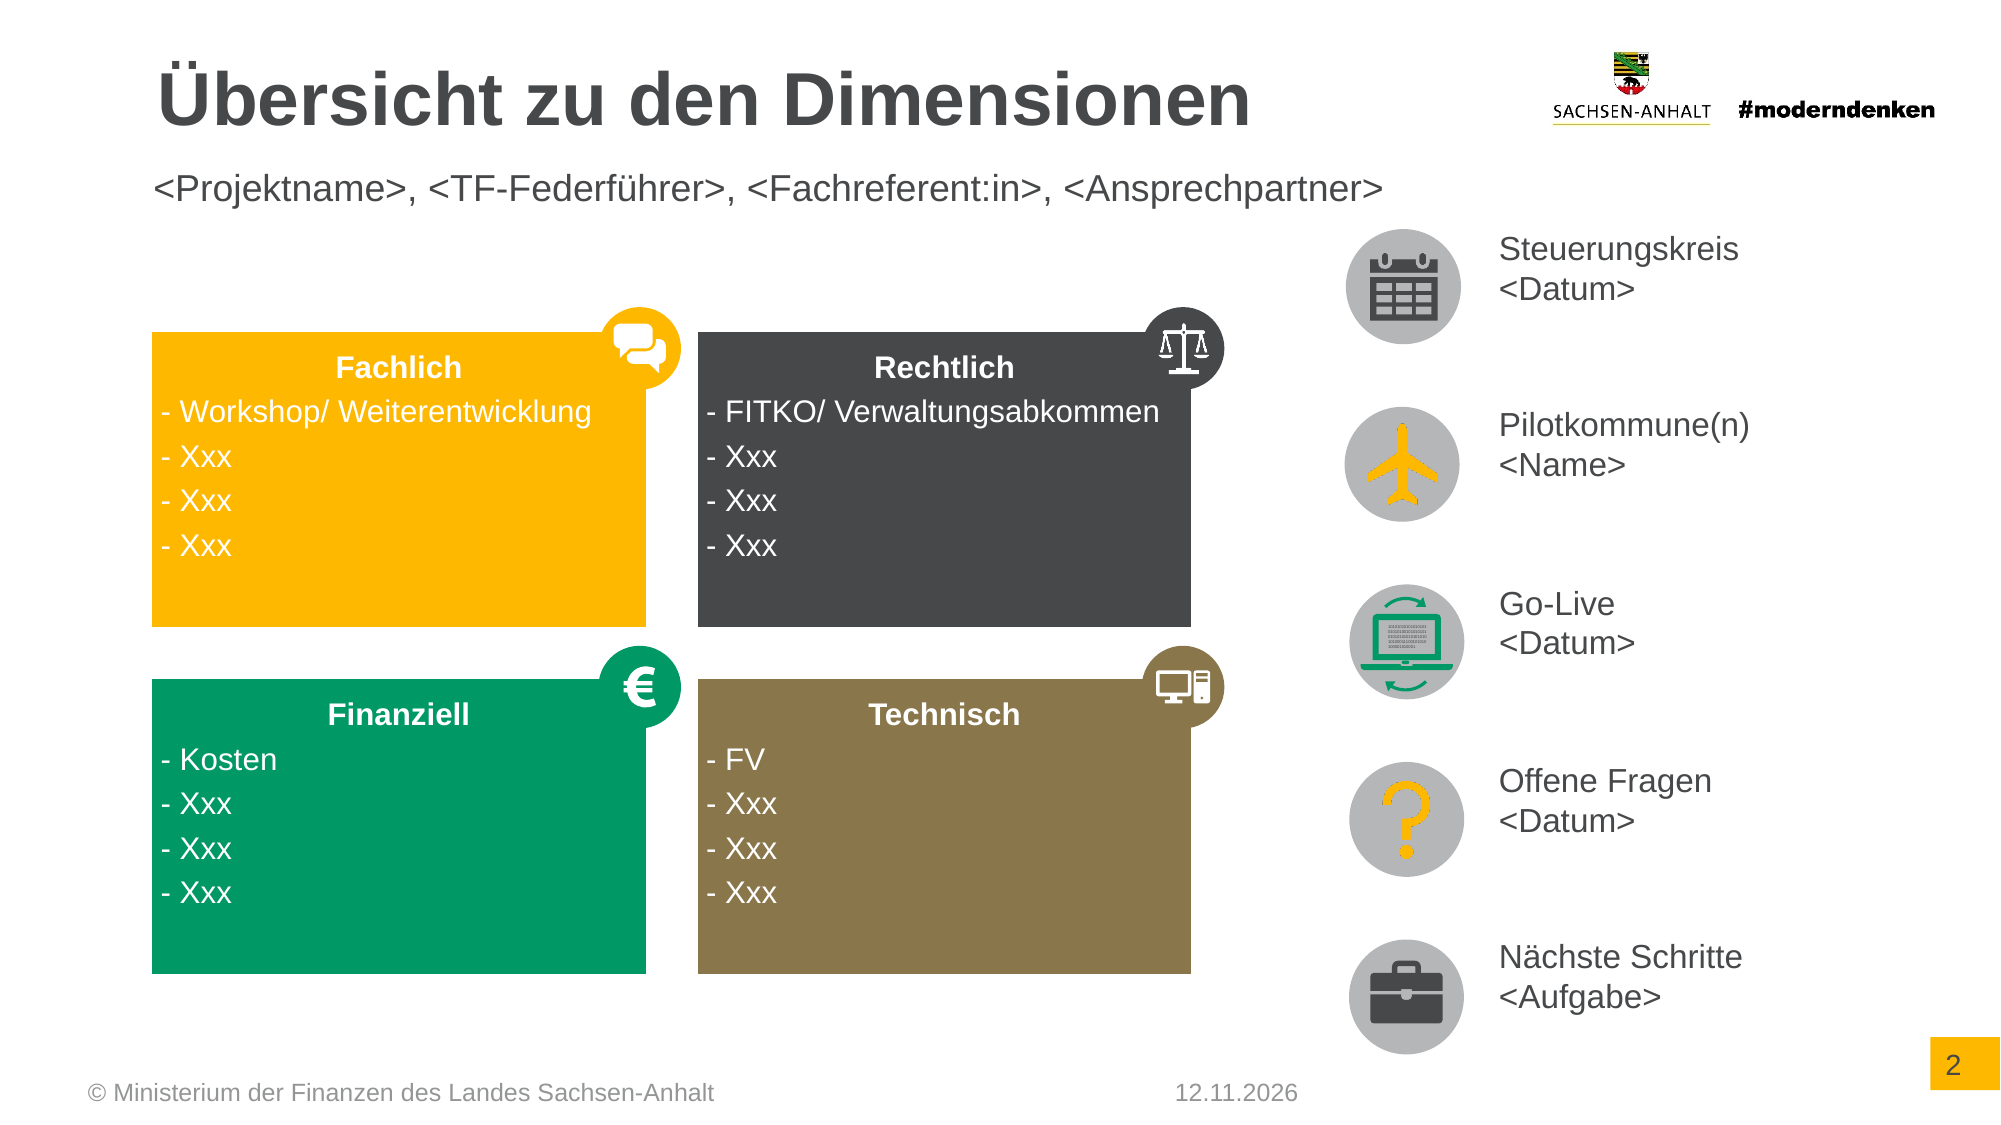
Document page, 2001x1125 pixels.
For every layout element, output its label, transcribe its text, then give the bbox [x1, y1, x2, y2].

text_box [1344, 406, 1460, 522]
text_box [78, 330, 1266, 976]
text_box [598, 645, 681, 729]
picture [1526, 0, 1969, 209]
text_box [1345, 229, 1461, 345]
subtitle <Projektname>, <TF-Federführer>, <Fachreferent:in>, <Ansprechpartner> [138, 147, 1734, 215]
text_box Steuerungskreis <Datum> [1484, 219, 1827, 315]
text_box Nächste Schritte <Aufgabe> [1484, 927, 1827, 1023]
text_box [1349, 584, 1465, 700]
text_box Go-Live <Datum> [1484, 574, 1827, 669]
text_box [598, 307, 681, 390]
text_box Offene Fragen <Datum> [1484, 751, 1827, 846]
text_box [1141, 645, 1225, 729]
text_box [1348, 939, 1464, 1055]
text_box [1349, 761, 1465, 877]
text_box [1141, 307, 1225, 390]
text_box Pilotkommune(n) <Name> [1484, 395, 1827, 491]
title Übersicht zu den Dimensionen [142, 0, 1520, 147]
